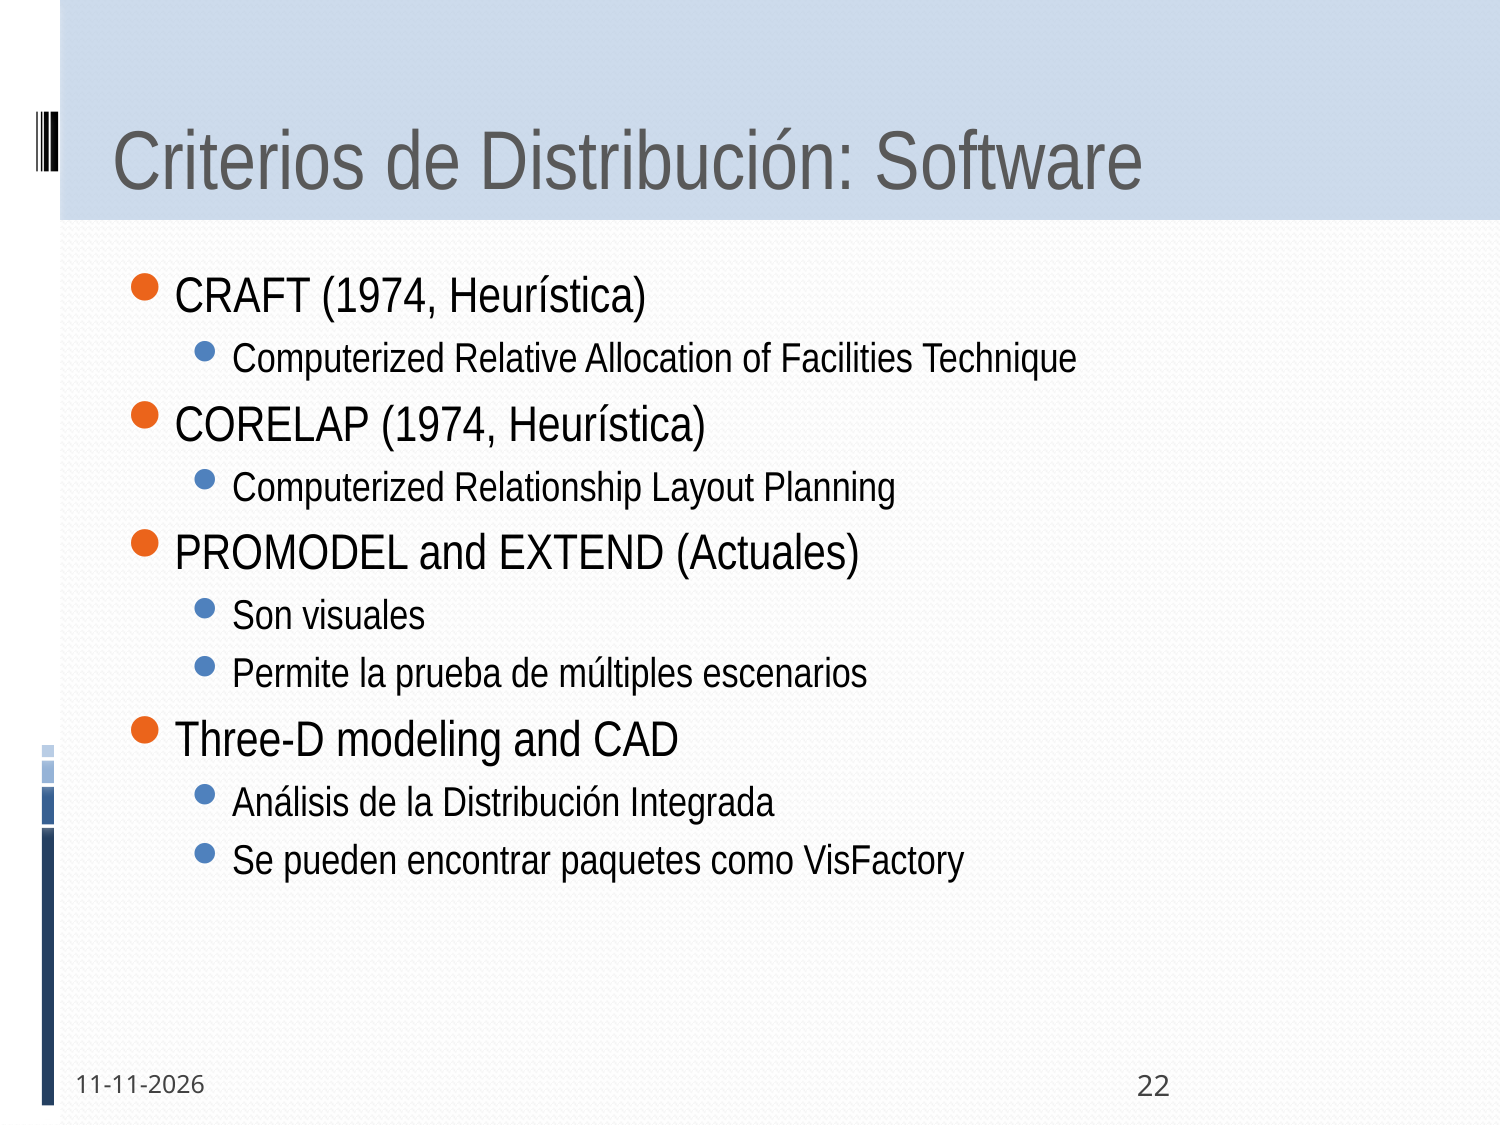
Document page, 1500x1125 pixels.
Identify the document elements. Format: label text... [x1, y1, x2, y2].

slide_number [75, 1042, 243, 1103]
list CRAFT (1974, Heurística) Computerized Relative Allocation of Facilities Technique CORELAP (1974, Heurística) Computerized Relationship Layout Planning PROMODEL and EXTEND (Actuales) Son visuales Permite la prueba de múltiples escenarios Three-D modeling and CAD Análisis de la Distribución Integrada Se pueden encontrar paquetes como VisFactory [111, 255, 1436, 1038]
slide_number 22 [1045, 1046, 1171, 1107]
title Criterios de Distribución: Software [111, 18, 1436, 207]
